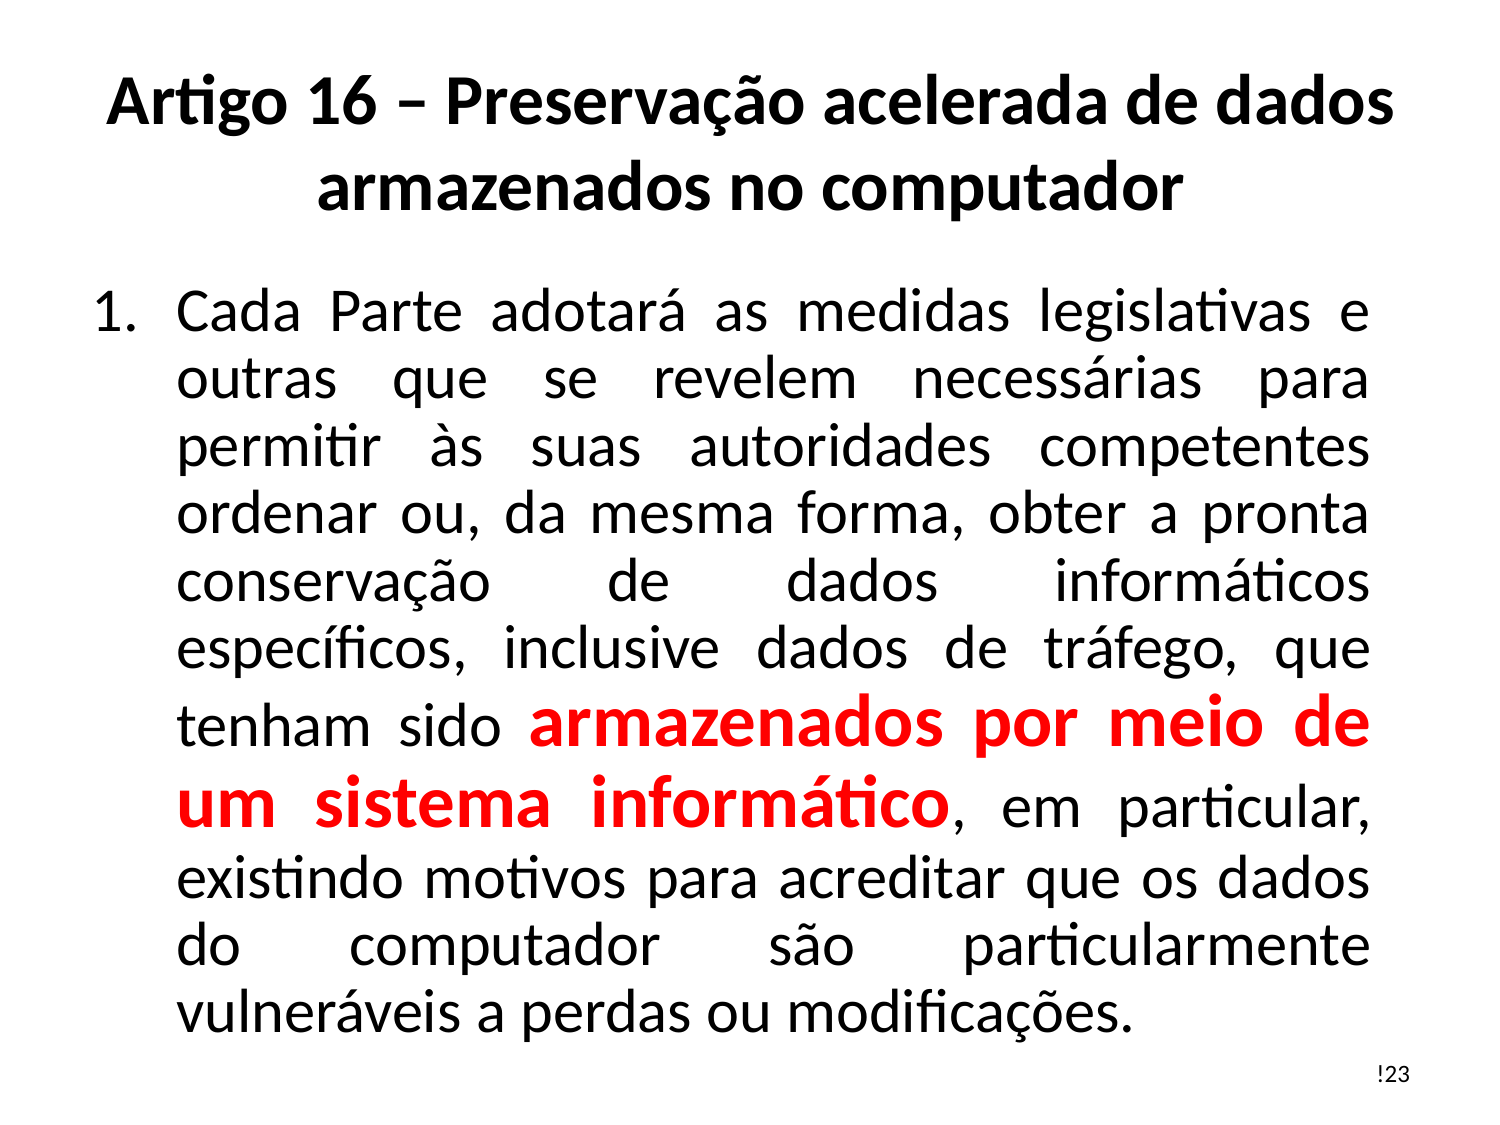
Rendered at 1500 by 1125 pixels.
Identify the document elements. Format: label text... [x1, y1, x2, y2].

list Cada Parte adotará as medidas legislativas e outras que se revelem necessárias para permitir às suas autoridades competentes ordenar ou, da mesma forma, obter a pronta conservação de dados informáticos específicos, inclusive dados de tráfego, que tenham sido armazenados por meio de um sistema informático, em particular, existindo motivos para acreditar que os dados do computador são particularmente vulneráveis ​​a perdas ou modificações. [76, 269, 1388, 1002]
title Artigo 16 – Preservação acelerada de dados armazenados no computador [76, 44, 1426, 232]
slide_number !23 [1074, 1042, 1425, 1103]
